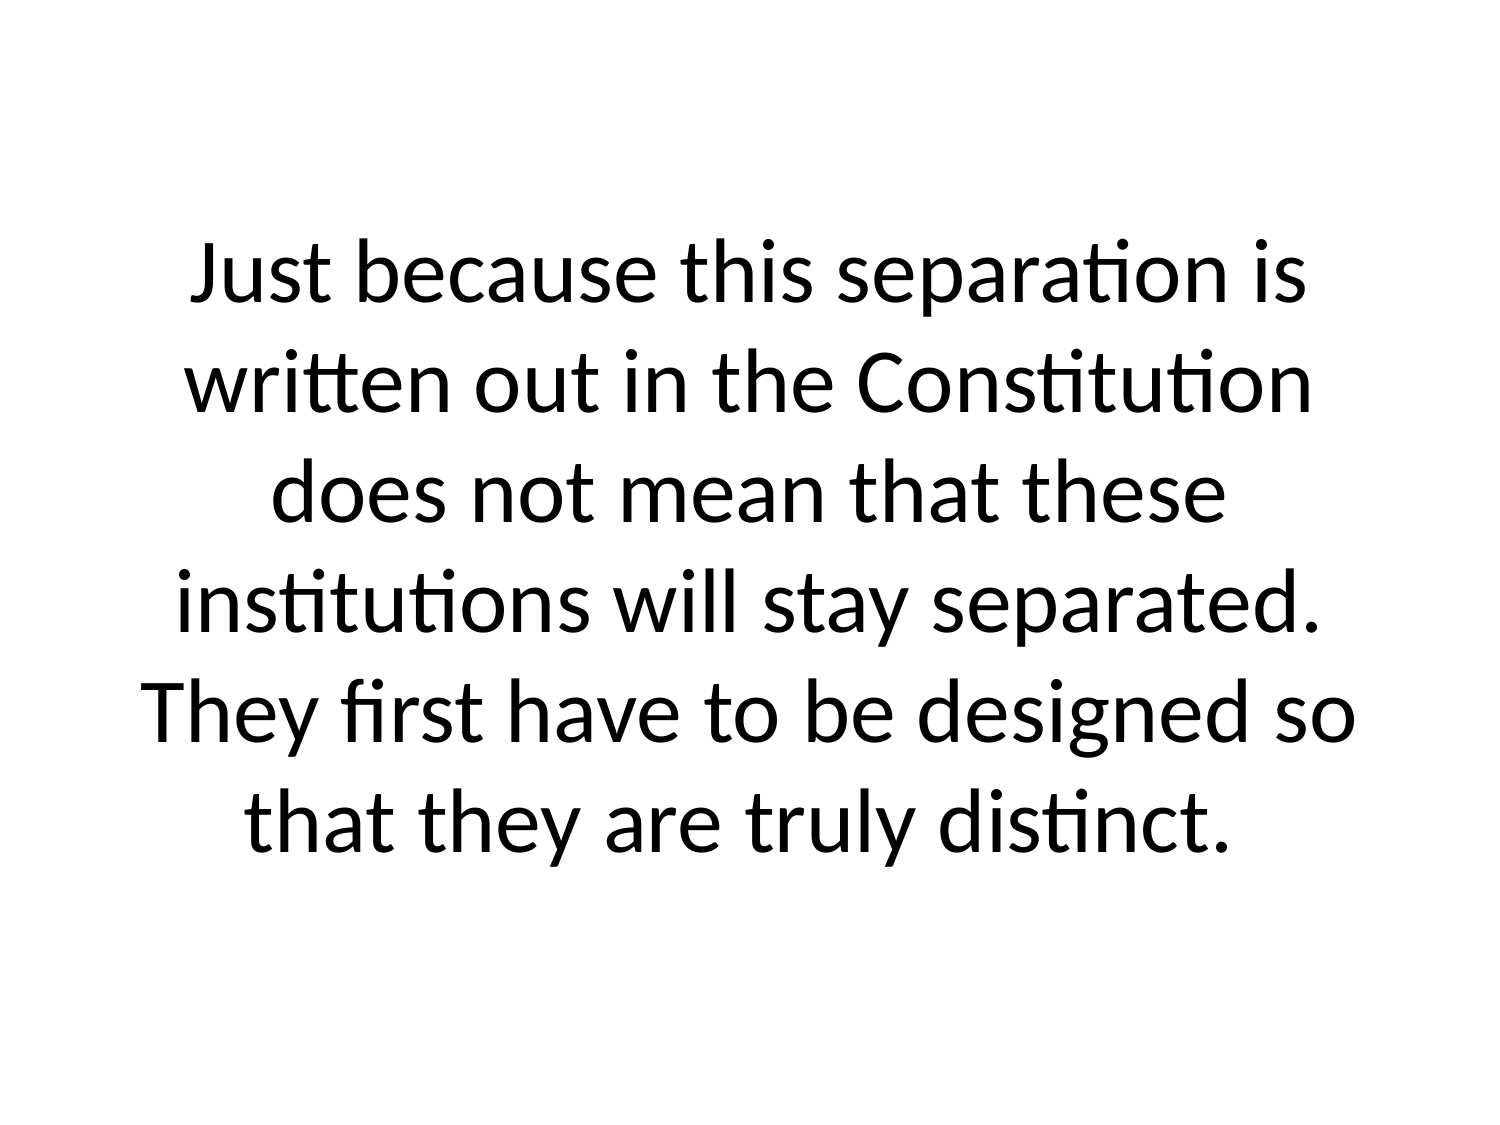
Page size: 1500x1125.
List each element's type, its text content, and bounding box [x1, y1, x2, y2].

title Just because this separation is written out in the Constitution does not mean that these institutions will stay separated. They first have to be designed so that they are truly distinct. [74, 44, 1426, 1038]
